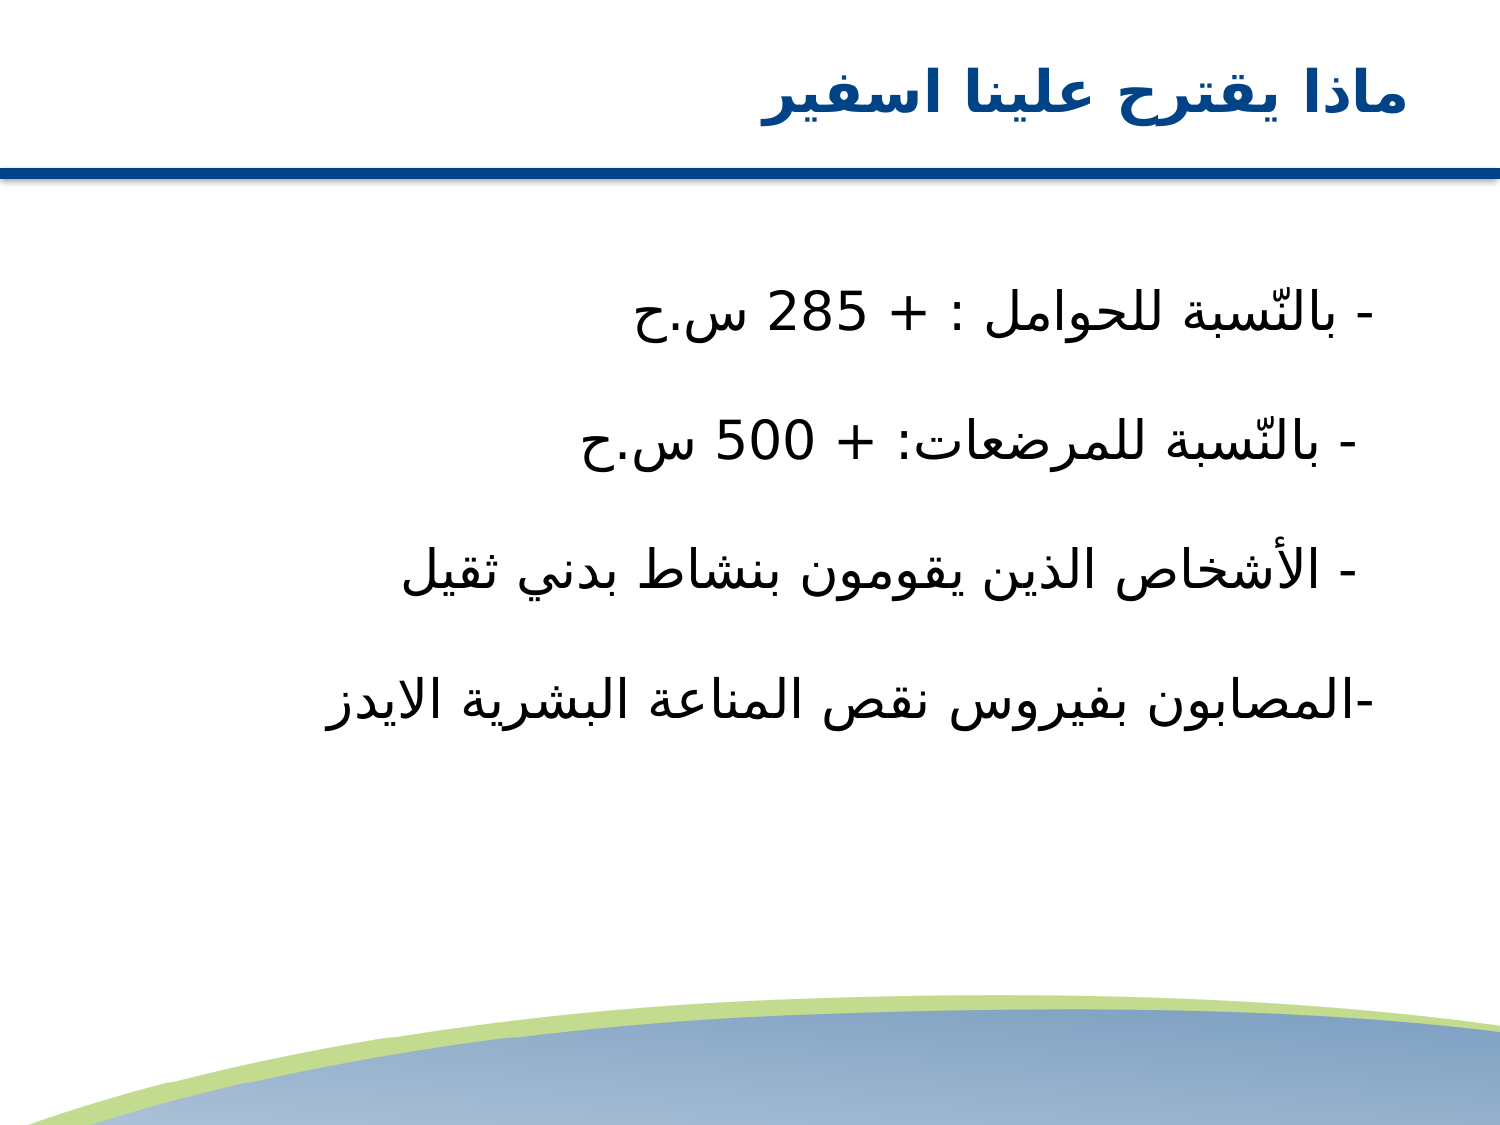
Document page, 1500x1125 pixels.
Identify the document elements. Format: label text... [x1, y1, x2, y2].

text_box - بالنّسبة للحوامل : + 285 س.ح - بالنّسبة للمرضعات: + 500 س.ح - الأشخاص الذين يقومون بنشاط بدني ثقيل -المصابون بفيروس نقص المناعة البشرية الايدز [115, 269, 1391, 801]
picture [0, 993, 1500, 1125]
title ماذا يقترح علينا اسفير [75, 0, 1425, 178]
